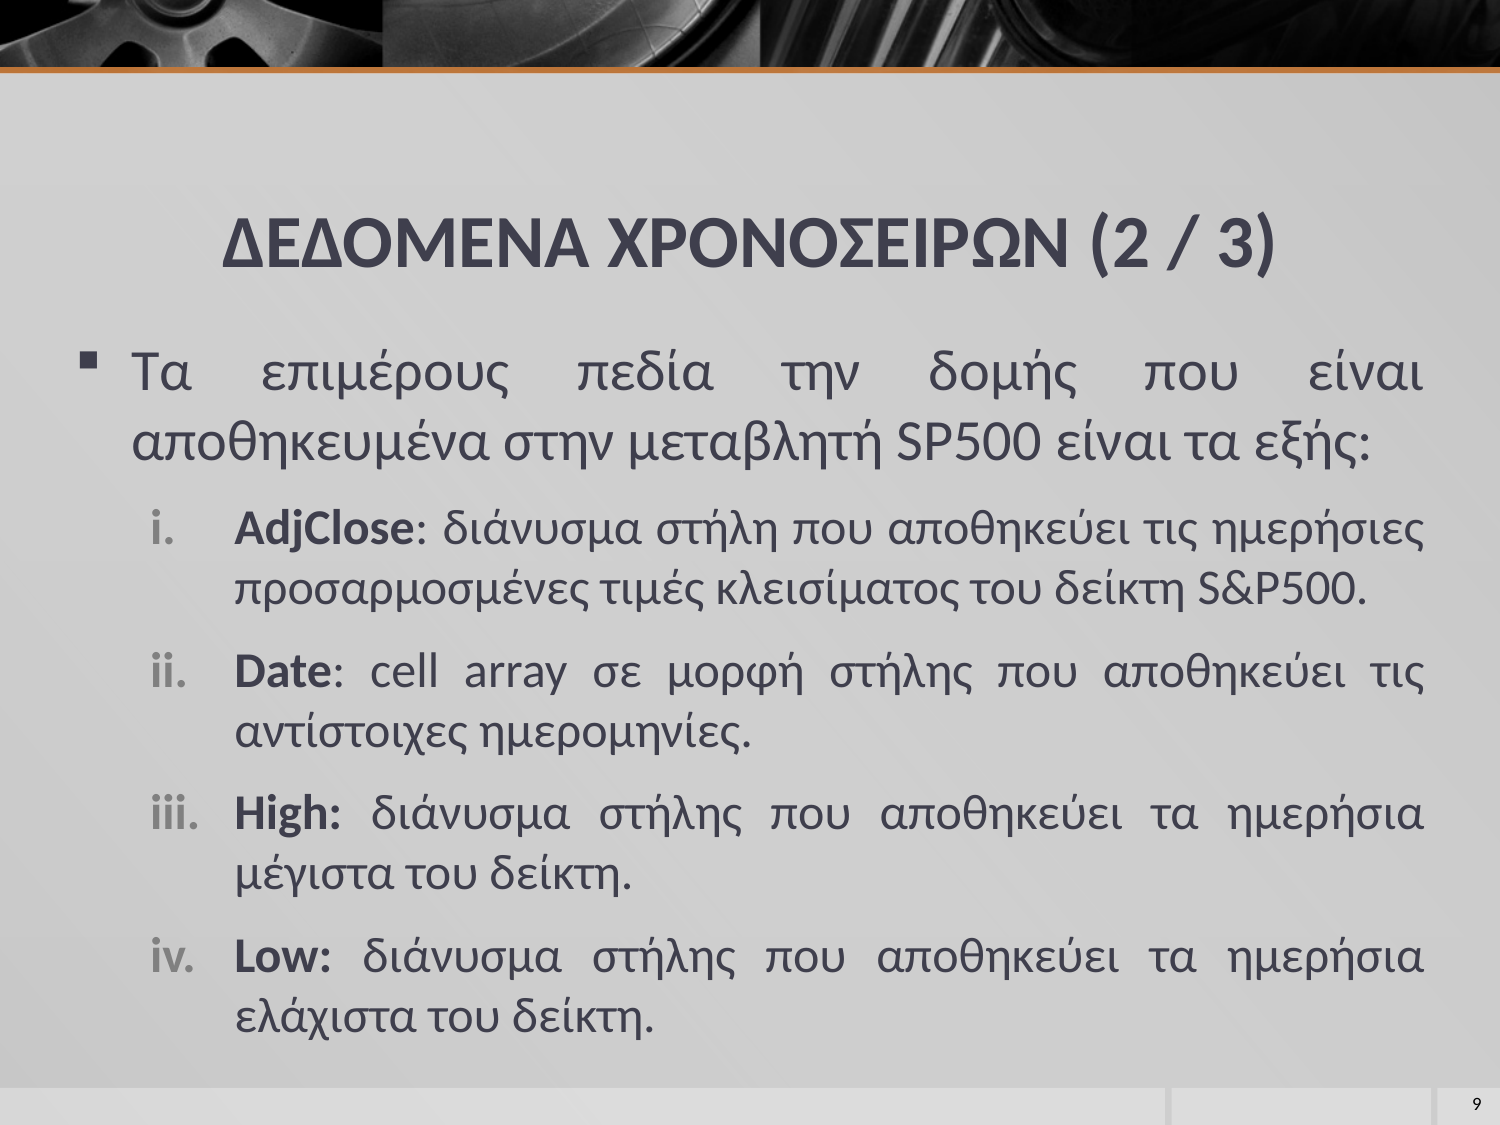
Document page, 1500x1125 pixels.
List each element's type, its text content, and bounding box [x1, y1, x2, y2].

list Τα επιμέρους πεδία την δομής που είναι αποθηκευμένα στην μεταβλητή SP500 είναι τα εξής: AdjClose: διάνυσμα στήλη που αποθηκεύει τις ημερήσιες προσαρμοσμένες τιμές κλεισίματος του δείκτη S&P500. Date: cell array σε μορφή στήλης που αποθηκεύει τις αντίστοιχες ημερομηνίες. High: διάνυσμα στήλης που αποθηκεύει τα ημερήσια μέγιστα του δείκτη. Low: διάνυσμα στήλης που αποθηκεύει τα ημερήσια ελάχιστα του δείκτη. [75, 324, 1425, 1083]
title ΔΕΔΟΜΕΝΑ ΧΡΟΝΟΣΕΙΡΩΝ (2 / 3) [75, 162, 1425, 313]
picture [0, 0, 1500, 67]
slide_number 9 [1434, 1084, 1497, 1122]
